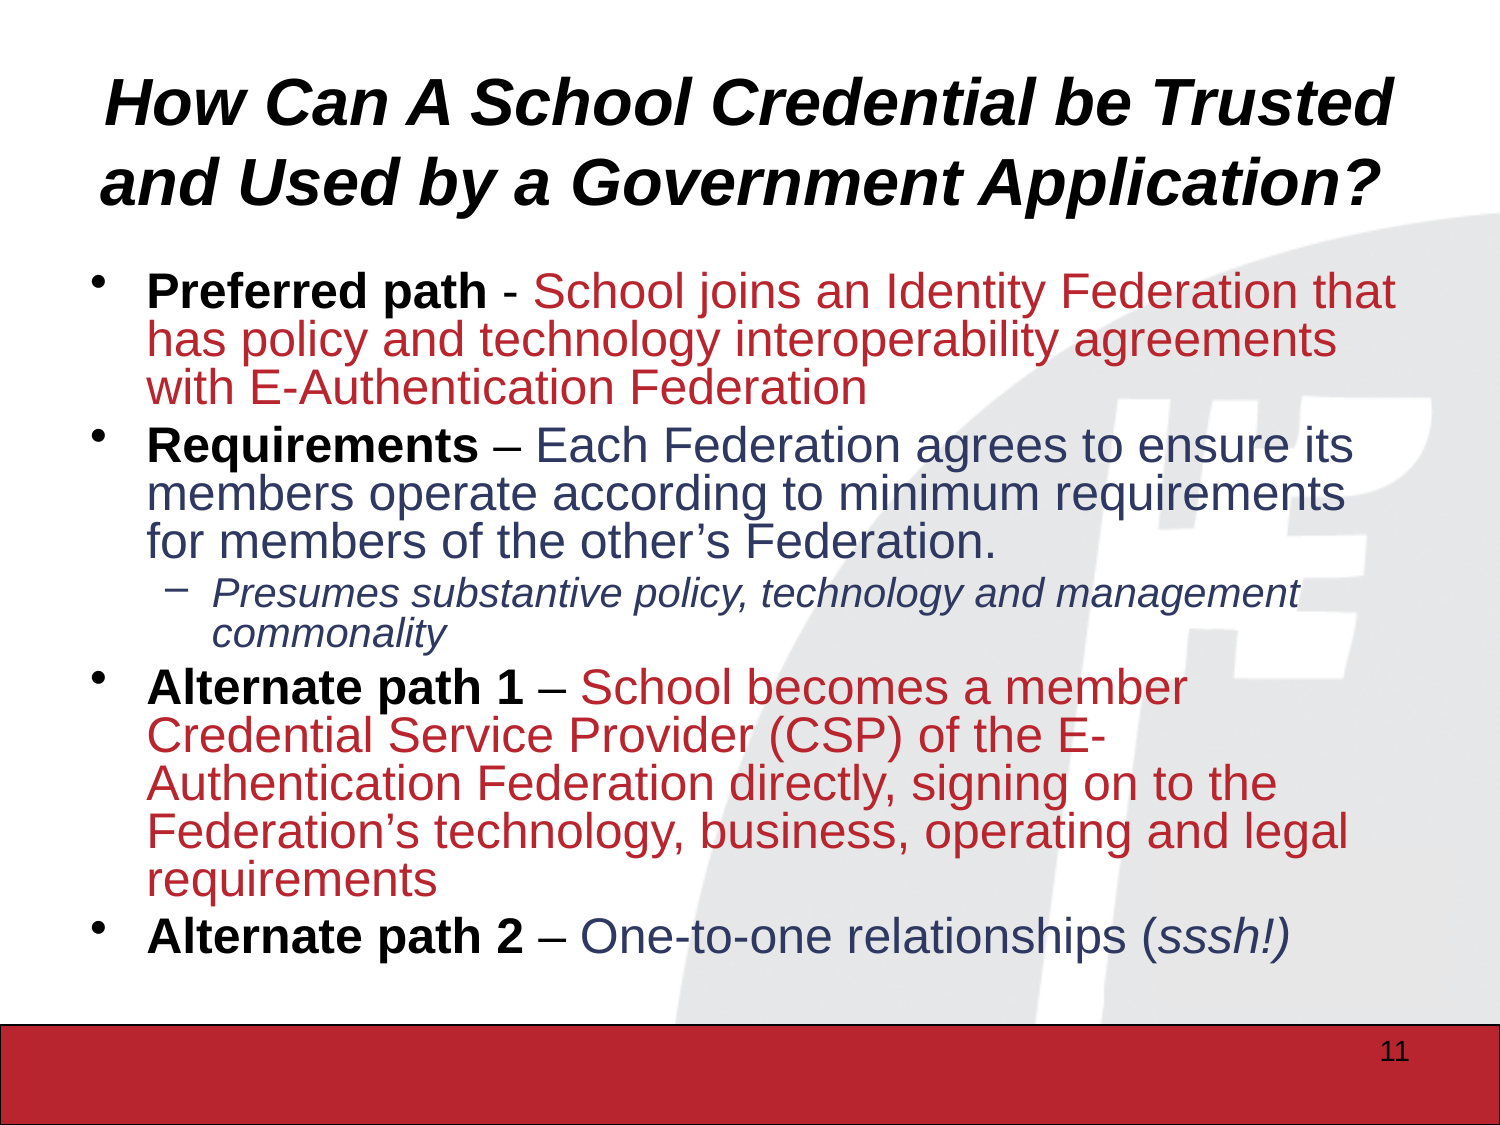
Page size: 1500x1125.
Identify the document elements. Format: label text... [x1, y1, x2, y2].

list Preferred path - School joins an Identity Federation that has policy and technology interoperability agreements with E-Authentication Federation Requirements – Each Federation agrees to ensure its members operate according to minimum requirements for members of the other’s Federation. Presumes substantive policy, technology and management commonality Alternate path 1 – School becomes a member Credential Service Provider (CSP) of the E-Authentication Federation directly, signing on to the Federation’s technology, business, operating and legal requirements Alternate path 2 – One-to-one relationships (sssh!) [75, 262, 1425, 1005]
slide_number 11 [1074, 1024, 1425, 1103]
picture [675, 212, 1500, 1024]
title How Can A School Credential be Trusted and Used by a Government Application? [75, 45, 1425, 233]
